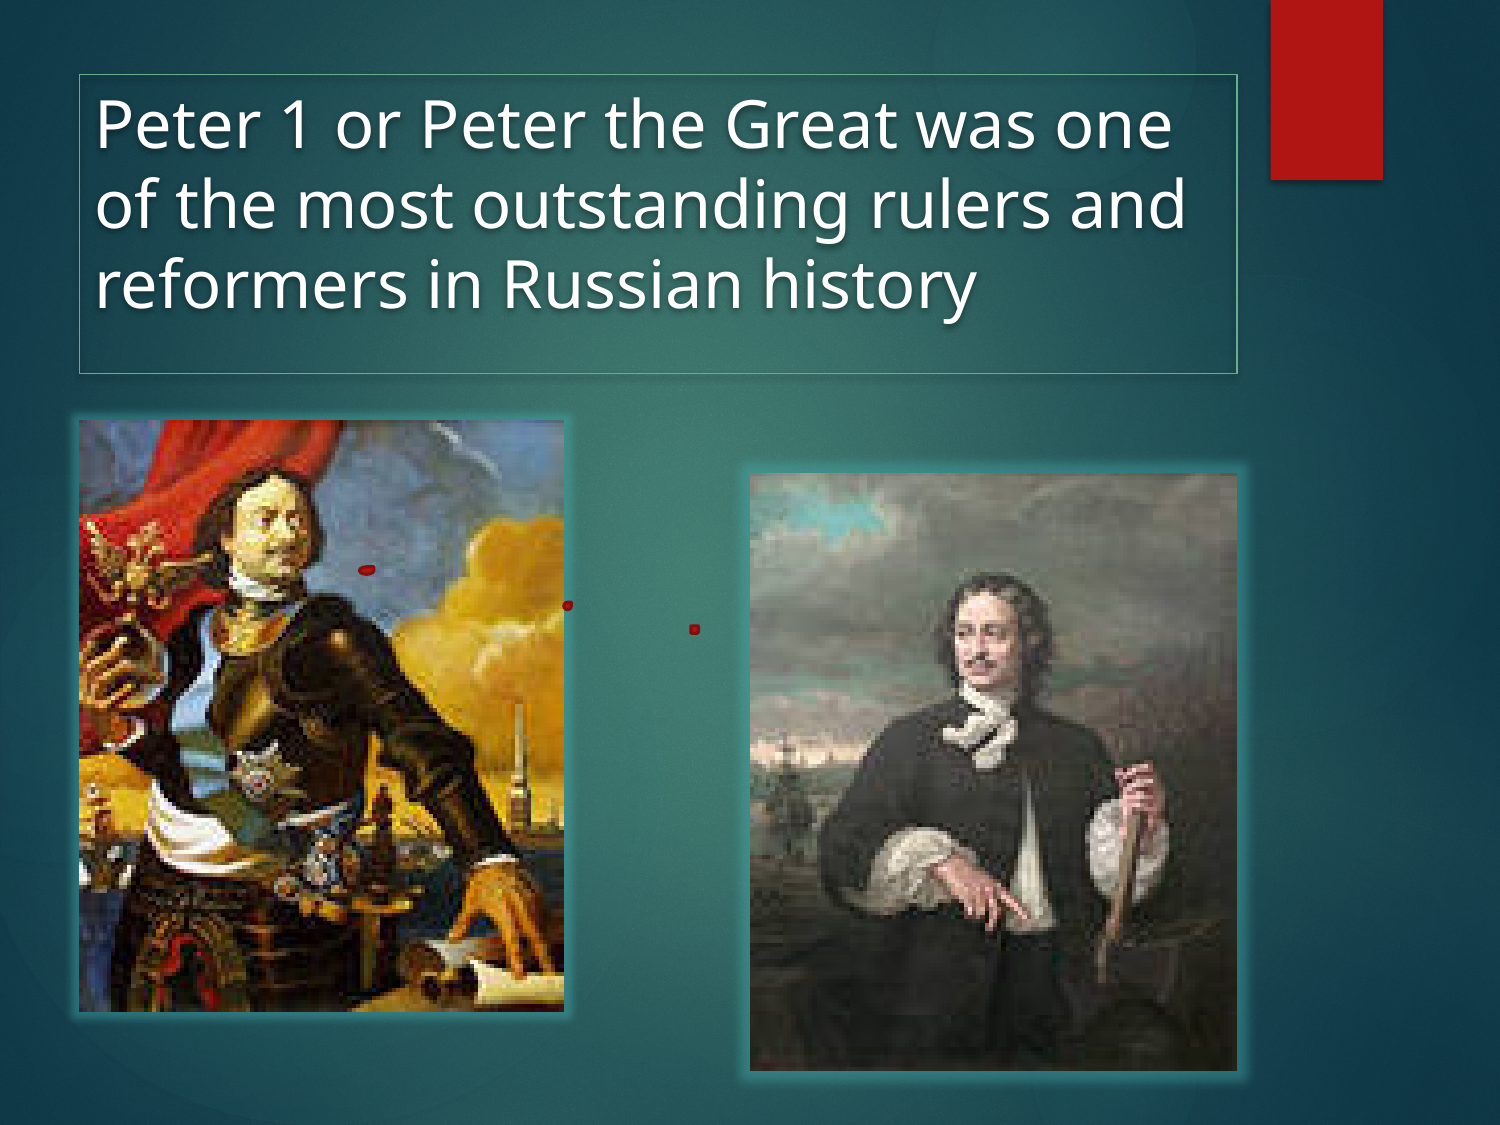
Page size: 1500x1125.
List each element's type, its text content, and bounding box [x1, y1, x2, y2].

title Peter 1 or Peter the Great was one of the most outstanding rulers and reformers in Russian history [79, 74, 1238, 374]
text_box [569, 600, 573, 611]
picture [749, 473, 1238, 1071]
text_box [689, 624, 701, 635]
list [79, 420, 564, 1012]
